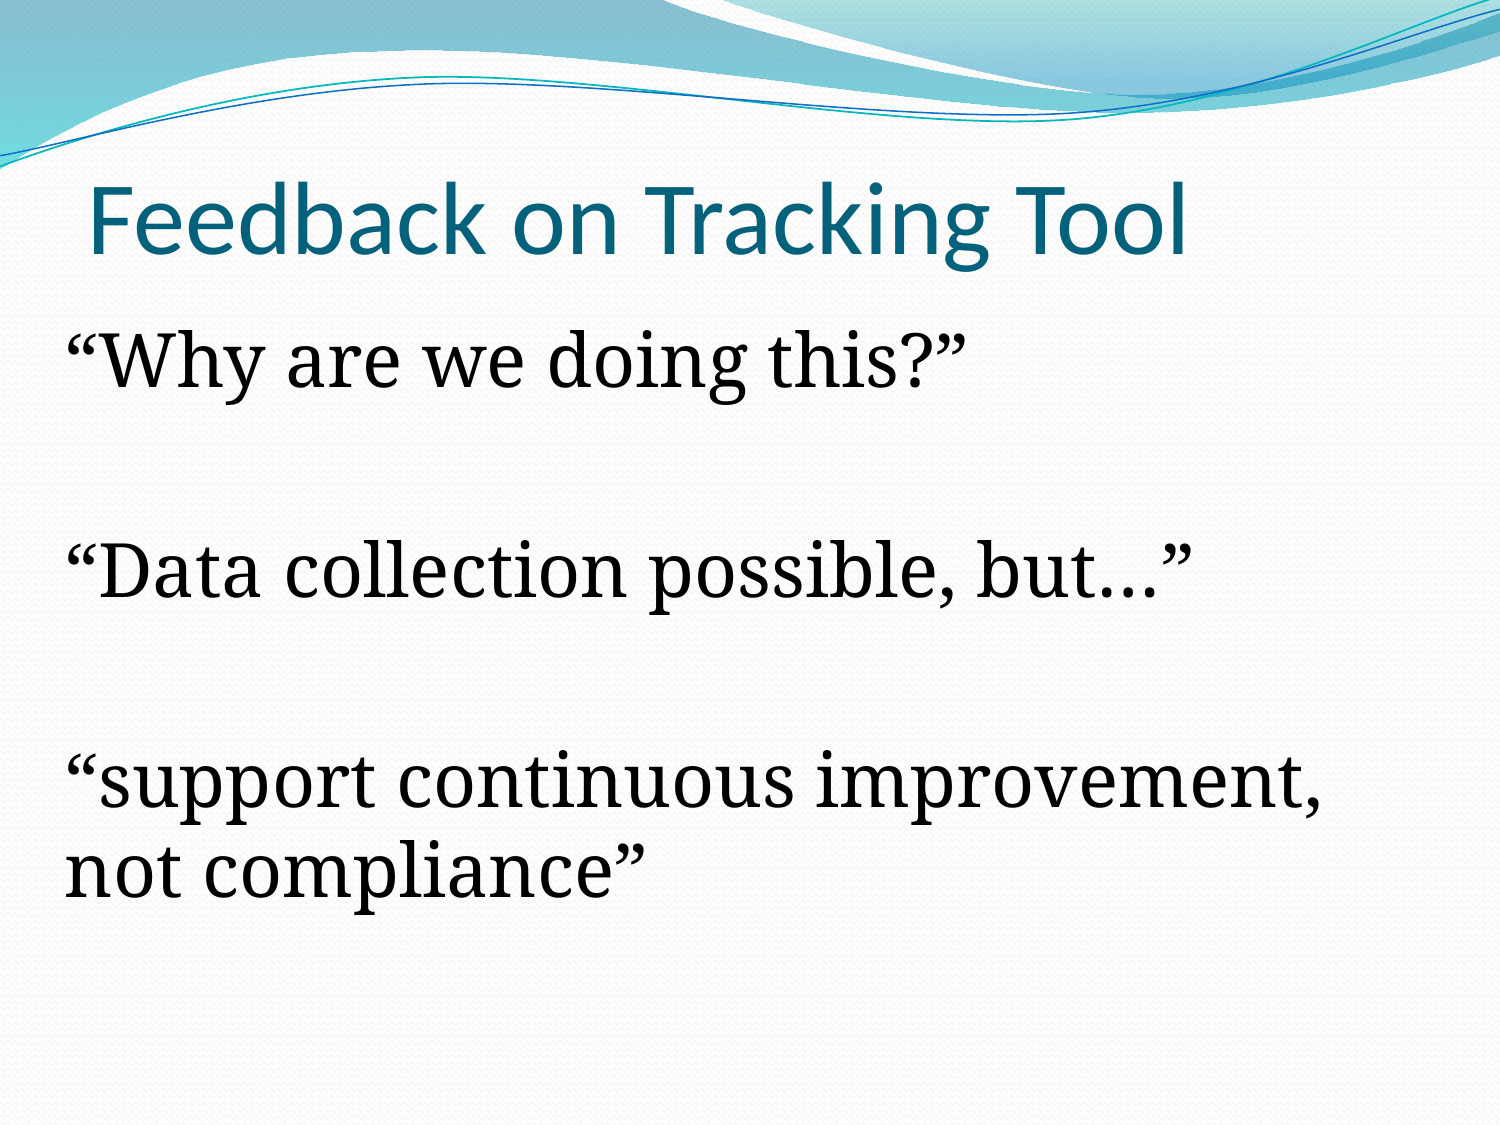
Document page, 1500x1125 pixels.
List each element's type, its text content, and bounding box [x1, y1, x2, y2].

list “Why are we doing this?” “Data collection possible, but…” “support continuous improvement, not compliance” [50, 305, 1400, 1088]
title Feedback on Tracking Tool [87, 87, 1438, 275]
